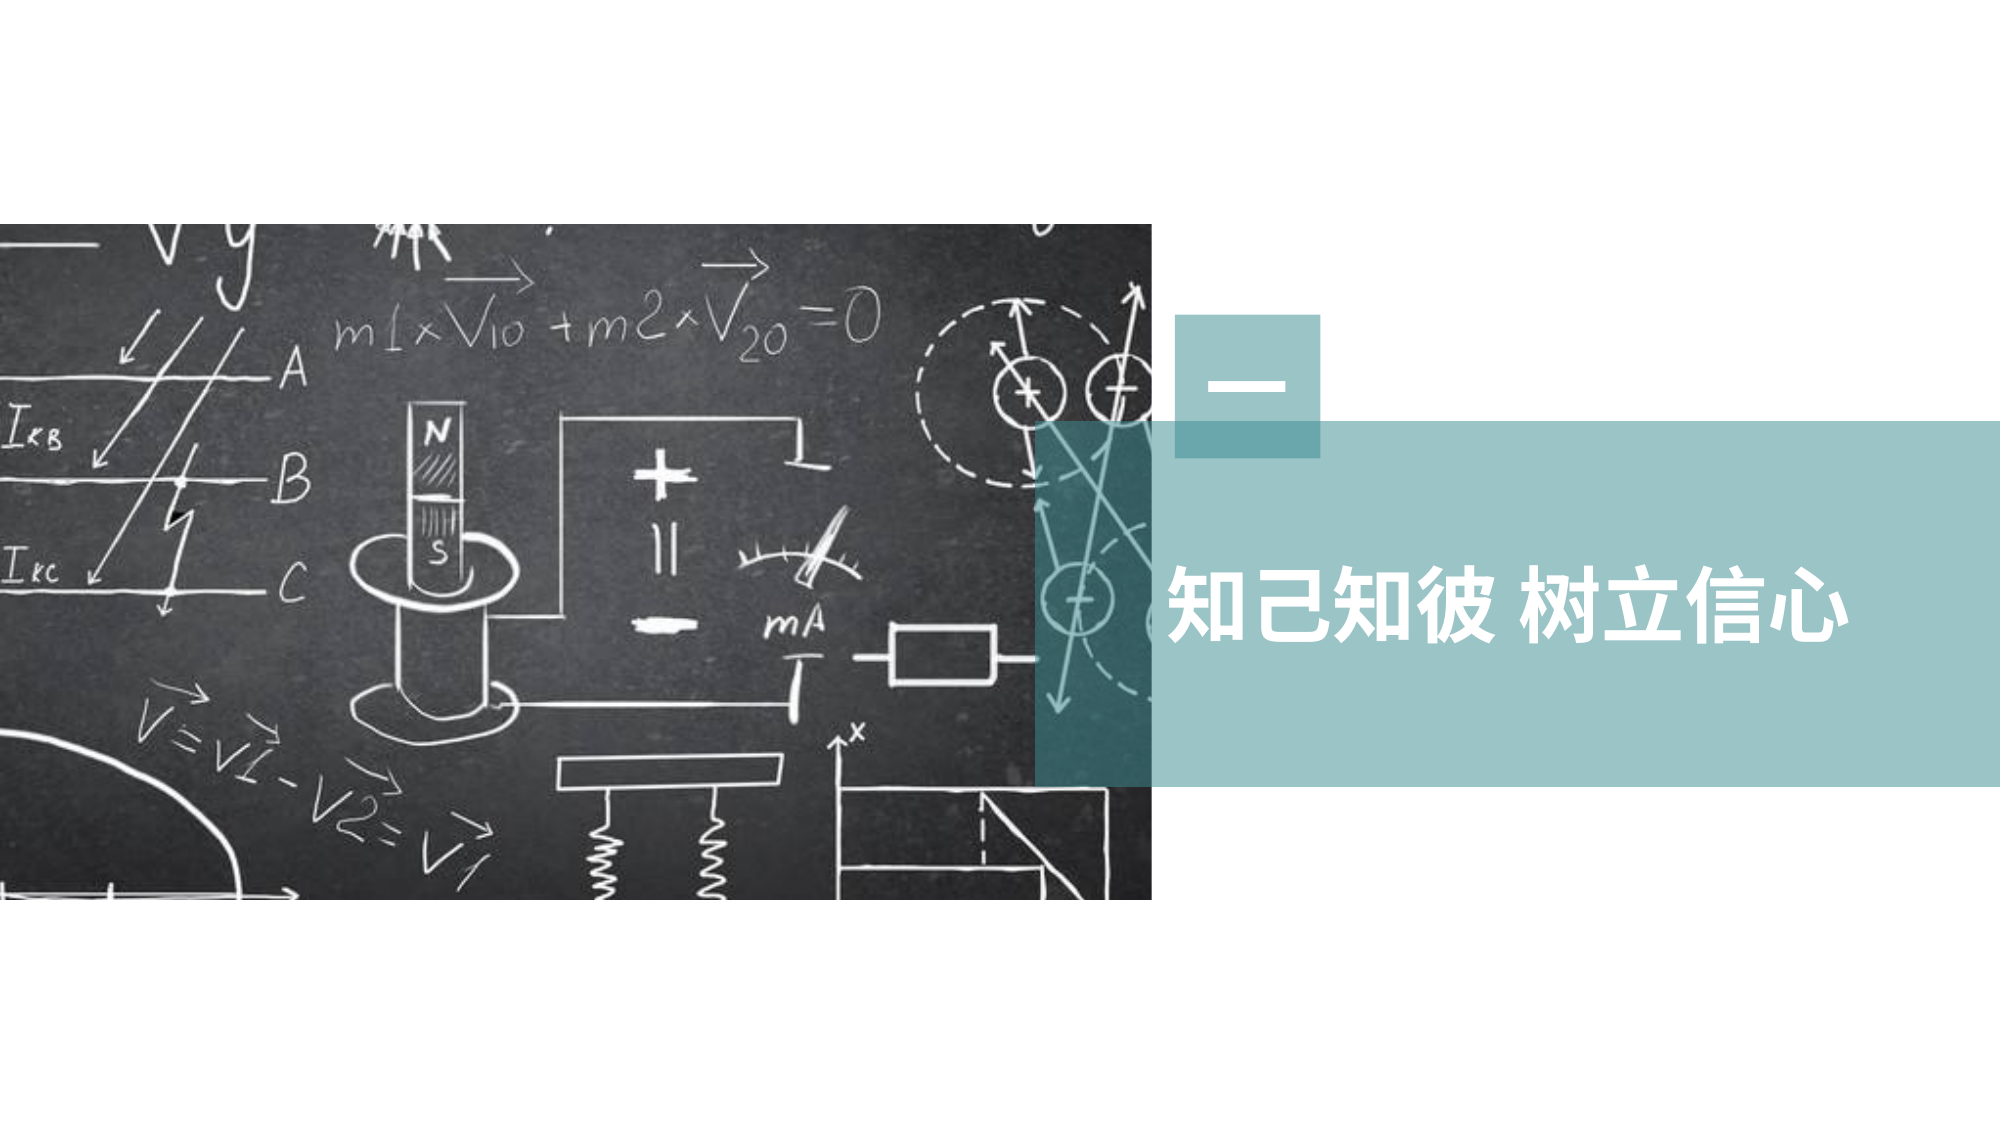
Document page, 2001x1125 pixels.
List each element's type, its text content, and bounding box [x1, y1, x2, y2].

text_box [1174, 314, 1321, 459]
text_box [1152, 420, 2000, 788]
picture [0, 224, 1152, 901]
text_box 一 [1191, 328, 1305, 444]
text_box 知己知彼 树立信心 [1152, 546, 1930, 661]
